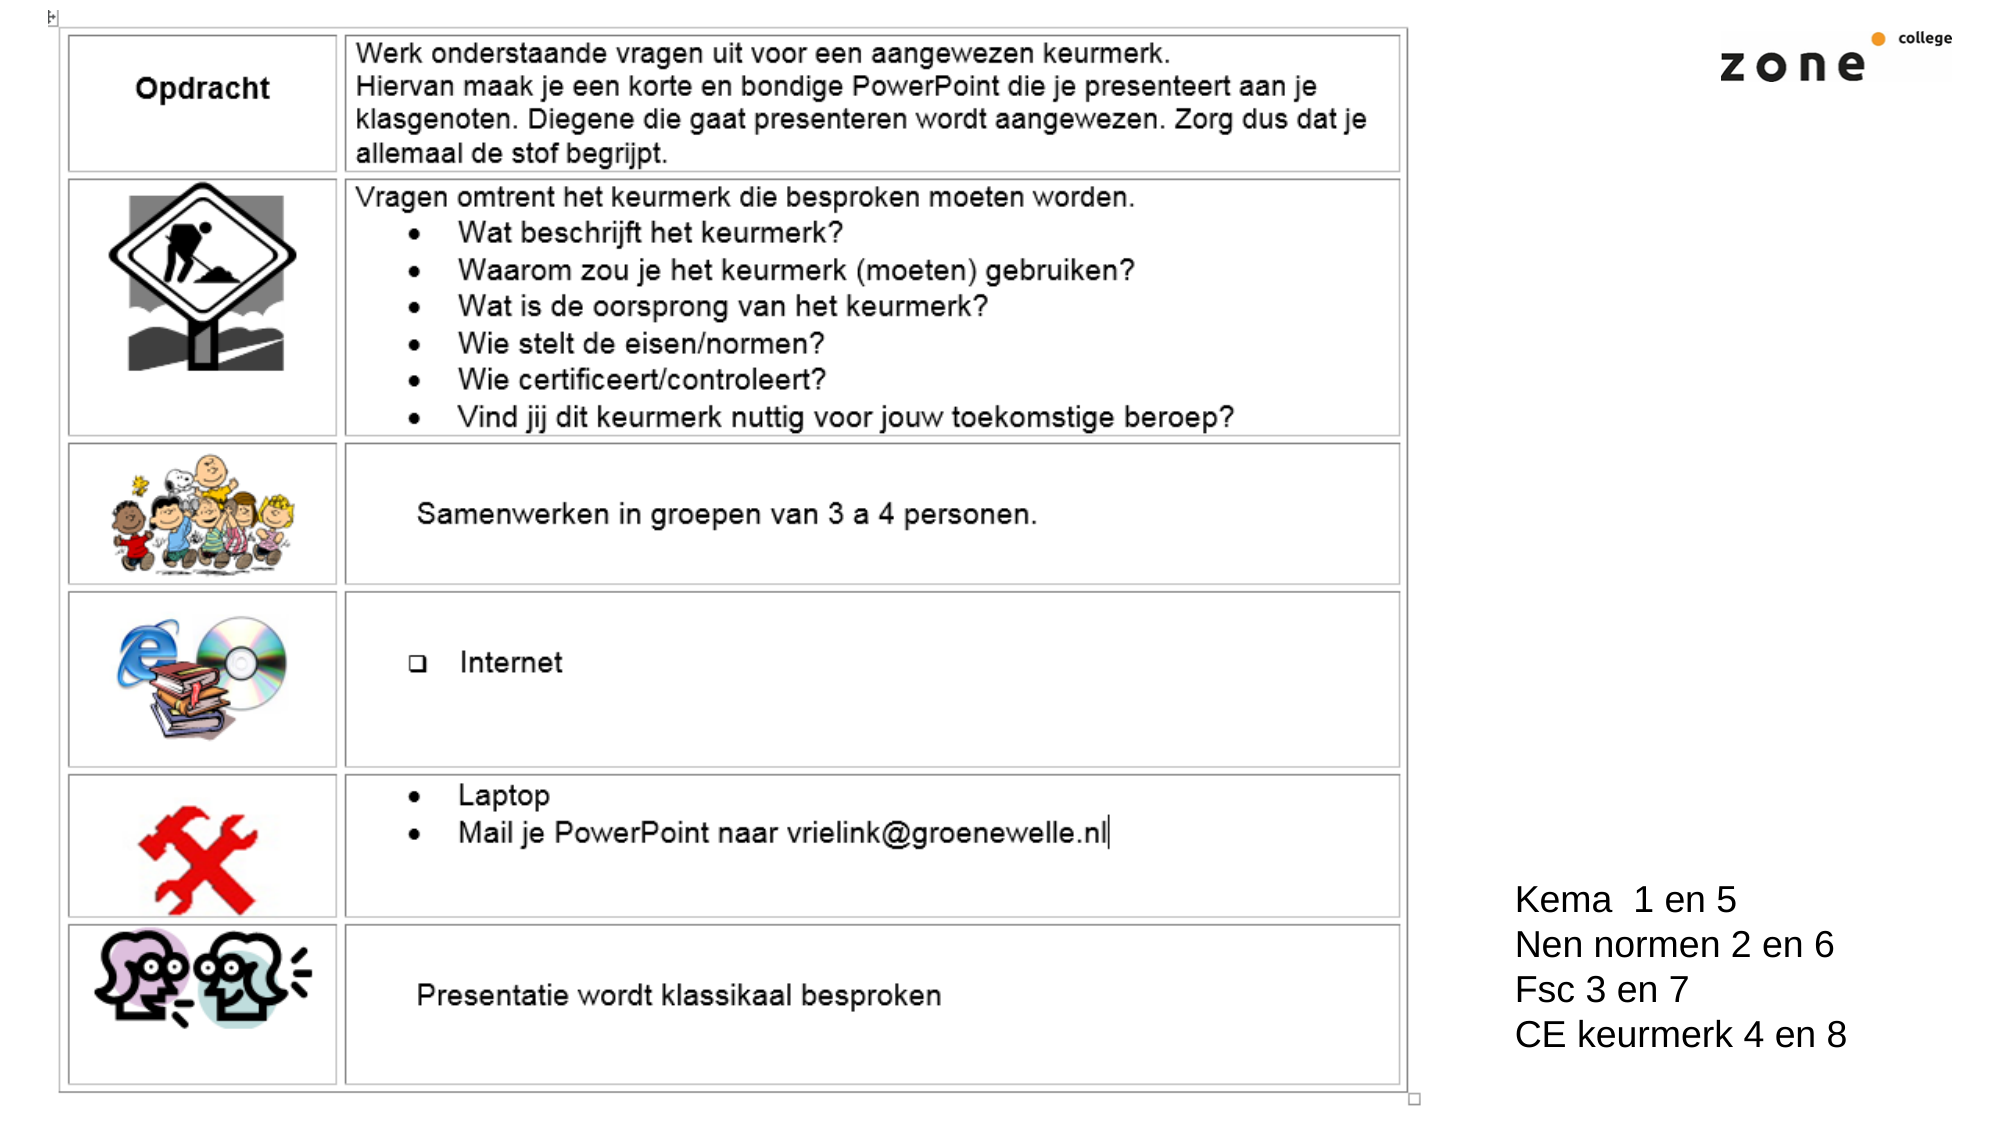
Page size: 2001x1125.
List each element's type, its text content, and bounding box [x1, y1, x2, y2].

picture [1721, 30, 1953, 83]
picture [47, 9, 1471, 1116]
text_box Kema 1 en 5 Nen normen 2 en 6 Fsc 3 en 7 CE keurmerk 4 en 8 [1500, 867, 2000, 1063]
